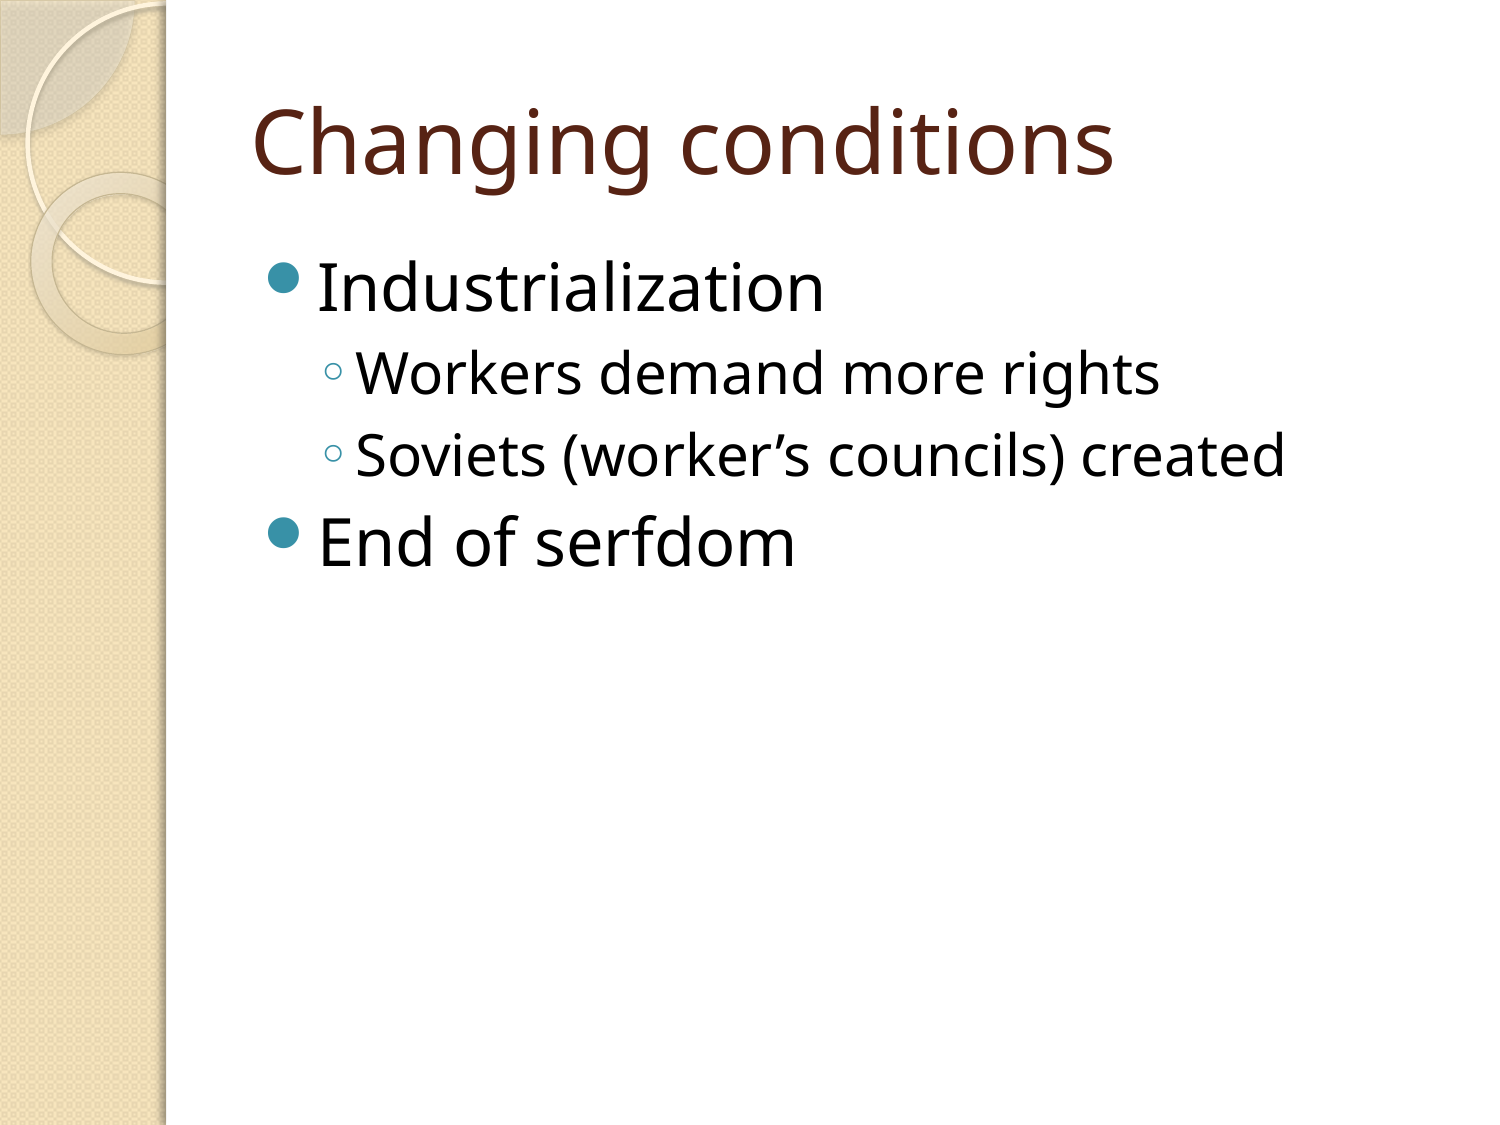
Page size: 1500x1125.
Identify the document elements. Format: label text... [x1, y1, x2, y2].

title Changing conditions [235, 45, 1466, 233]
list Industrialization Workers demand more rights Soviets (worker’s councils) created End of serfdom [235, 237, 1466, 1025]
